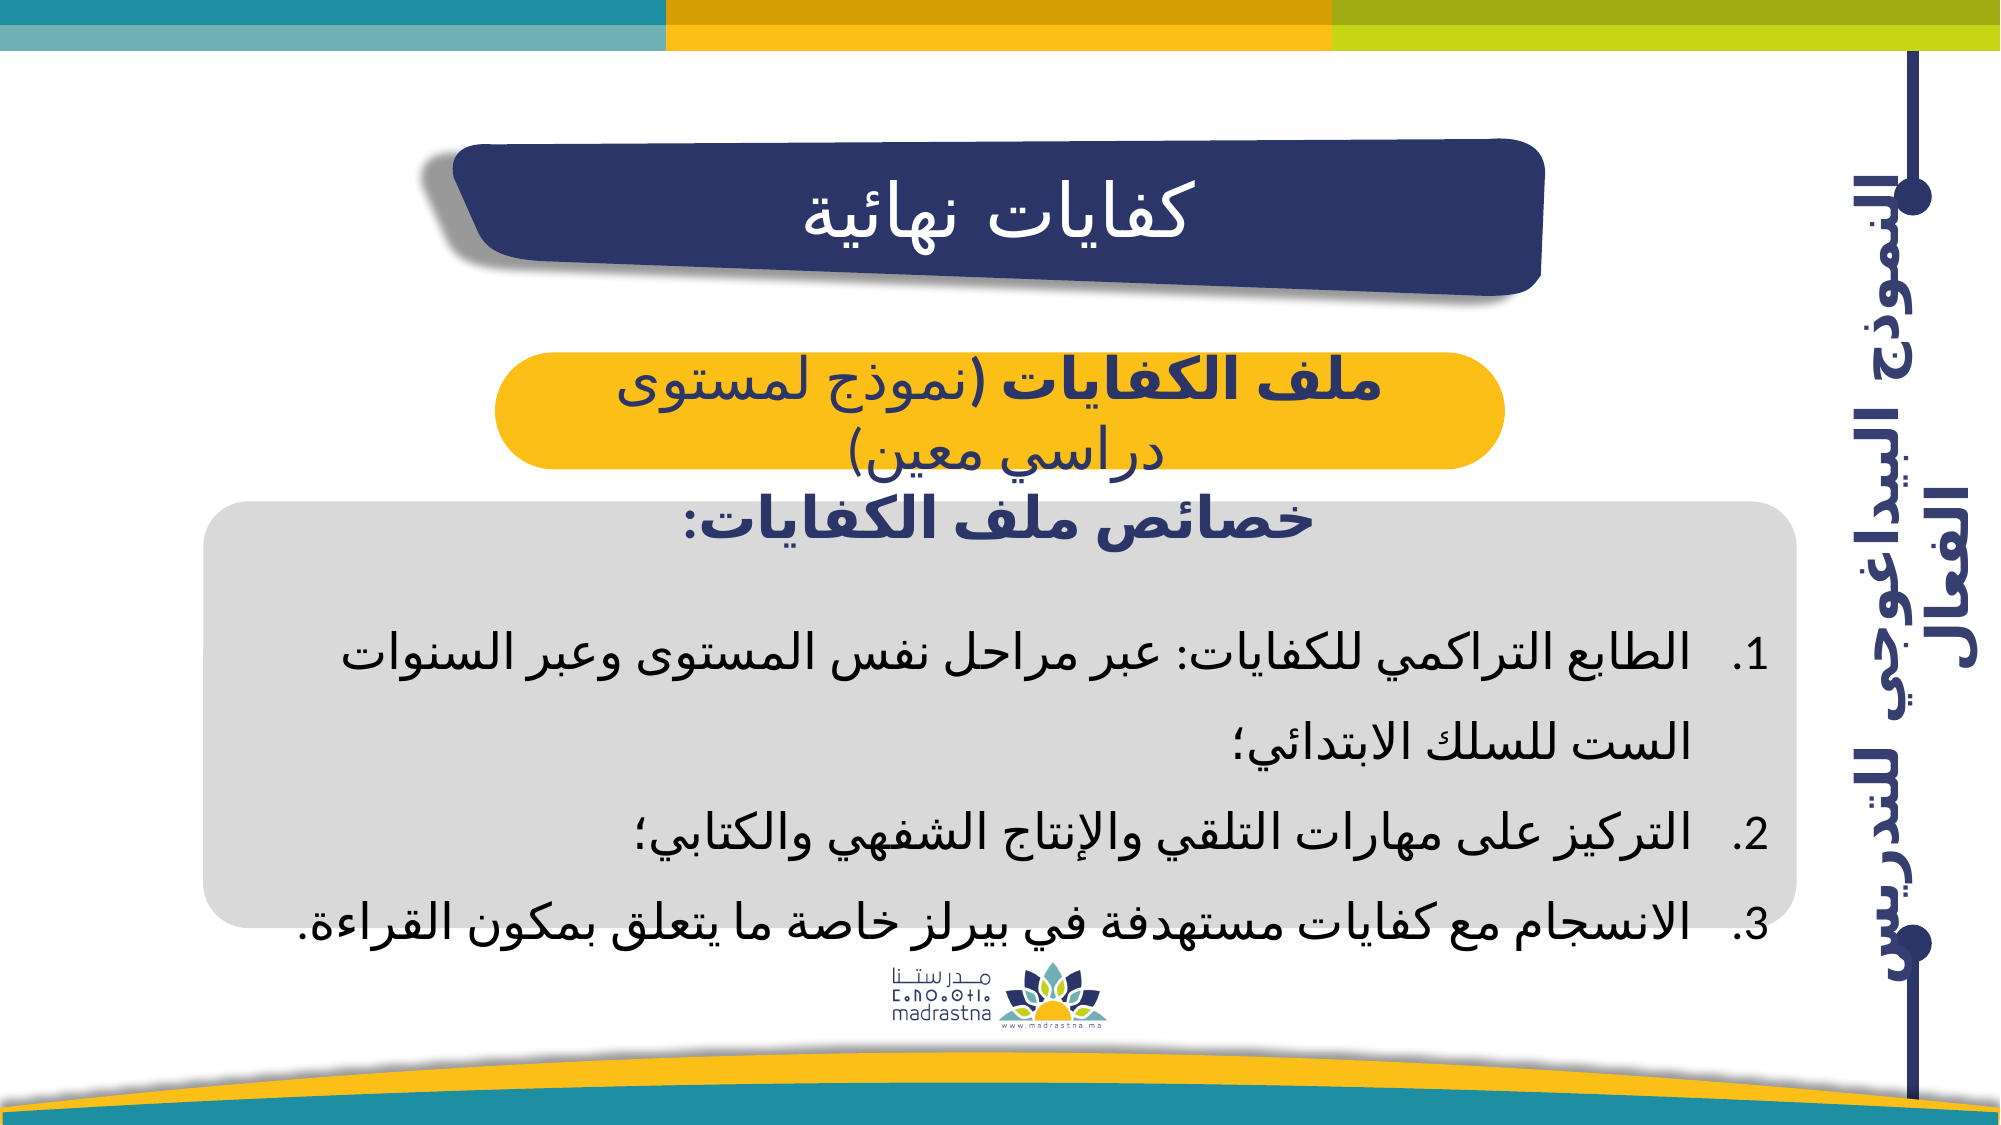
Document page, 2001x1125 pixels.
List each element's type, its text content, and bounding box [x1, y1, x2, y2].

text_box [452, 100, 1548, 296]
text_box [1894, 925, 1931, 1052]
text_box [1894, 52, 1931, 215]
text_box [0, 0, 2000, 52]
picture [893, 962, 1107, 1028]
text_box النموذج البيداغوجي للتدريس الفعال [1832, 136, 1988, 1021]
text_box ملف الكفايات (نموذج لمستوى دراسي معين) [493, 351, 1506, 471]
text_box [0, 1052, 2000, 1125]
text_box خصائص ملف الكفايات: الطابع التراكمي للكفايات: عبر مراحل نفس المستوى وعبر السنوات الست للسلك الابتدائي؛ التركيز على مهارات التلقي والإنتاج الشفهي والكتابي؛ الانسجام مع كفايات مستهدفة في بيرلز خاصة ما يتعلق بمكون القراءة. [202, 500, 1798, 930]
